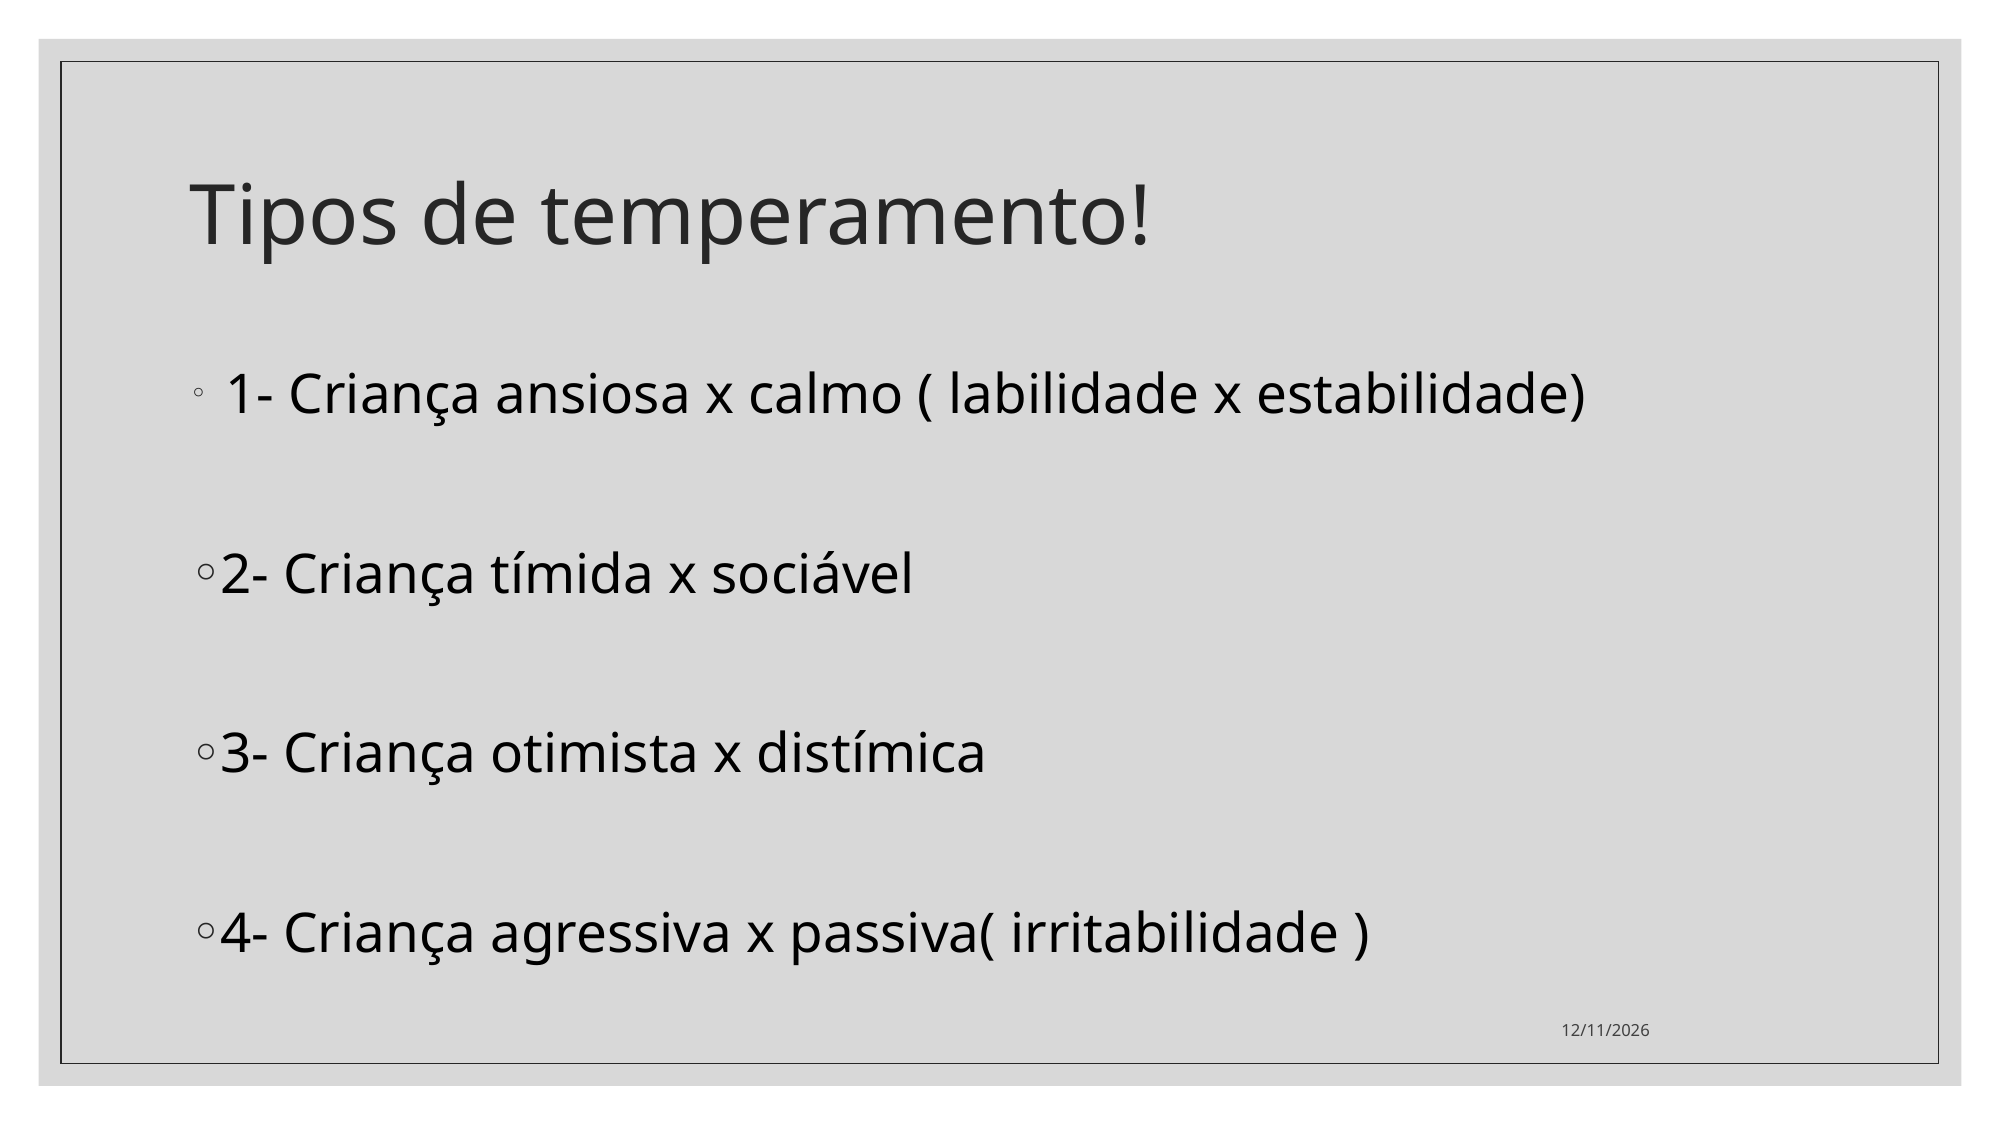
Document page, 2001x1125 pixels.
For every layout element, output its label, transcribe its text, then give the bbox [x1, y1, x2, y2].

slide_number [1190, 990, 1665, 1050]
list 1- Criança ansiosa x calmo ( labilidade x estabilidade) 2- Criança tímida x sociável 3- Criança otimista x distímica 4- Criança agressiva x passiva( irritabilidade ) [174, 345, 1825, 977]
title Tipos de temperamento! [174, 105, 1825, 331]
